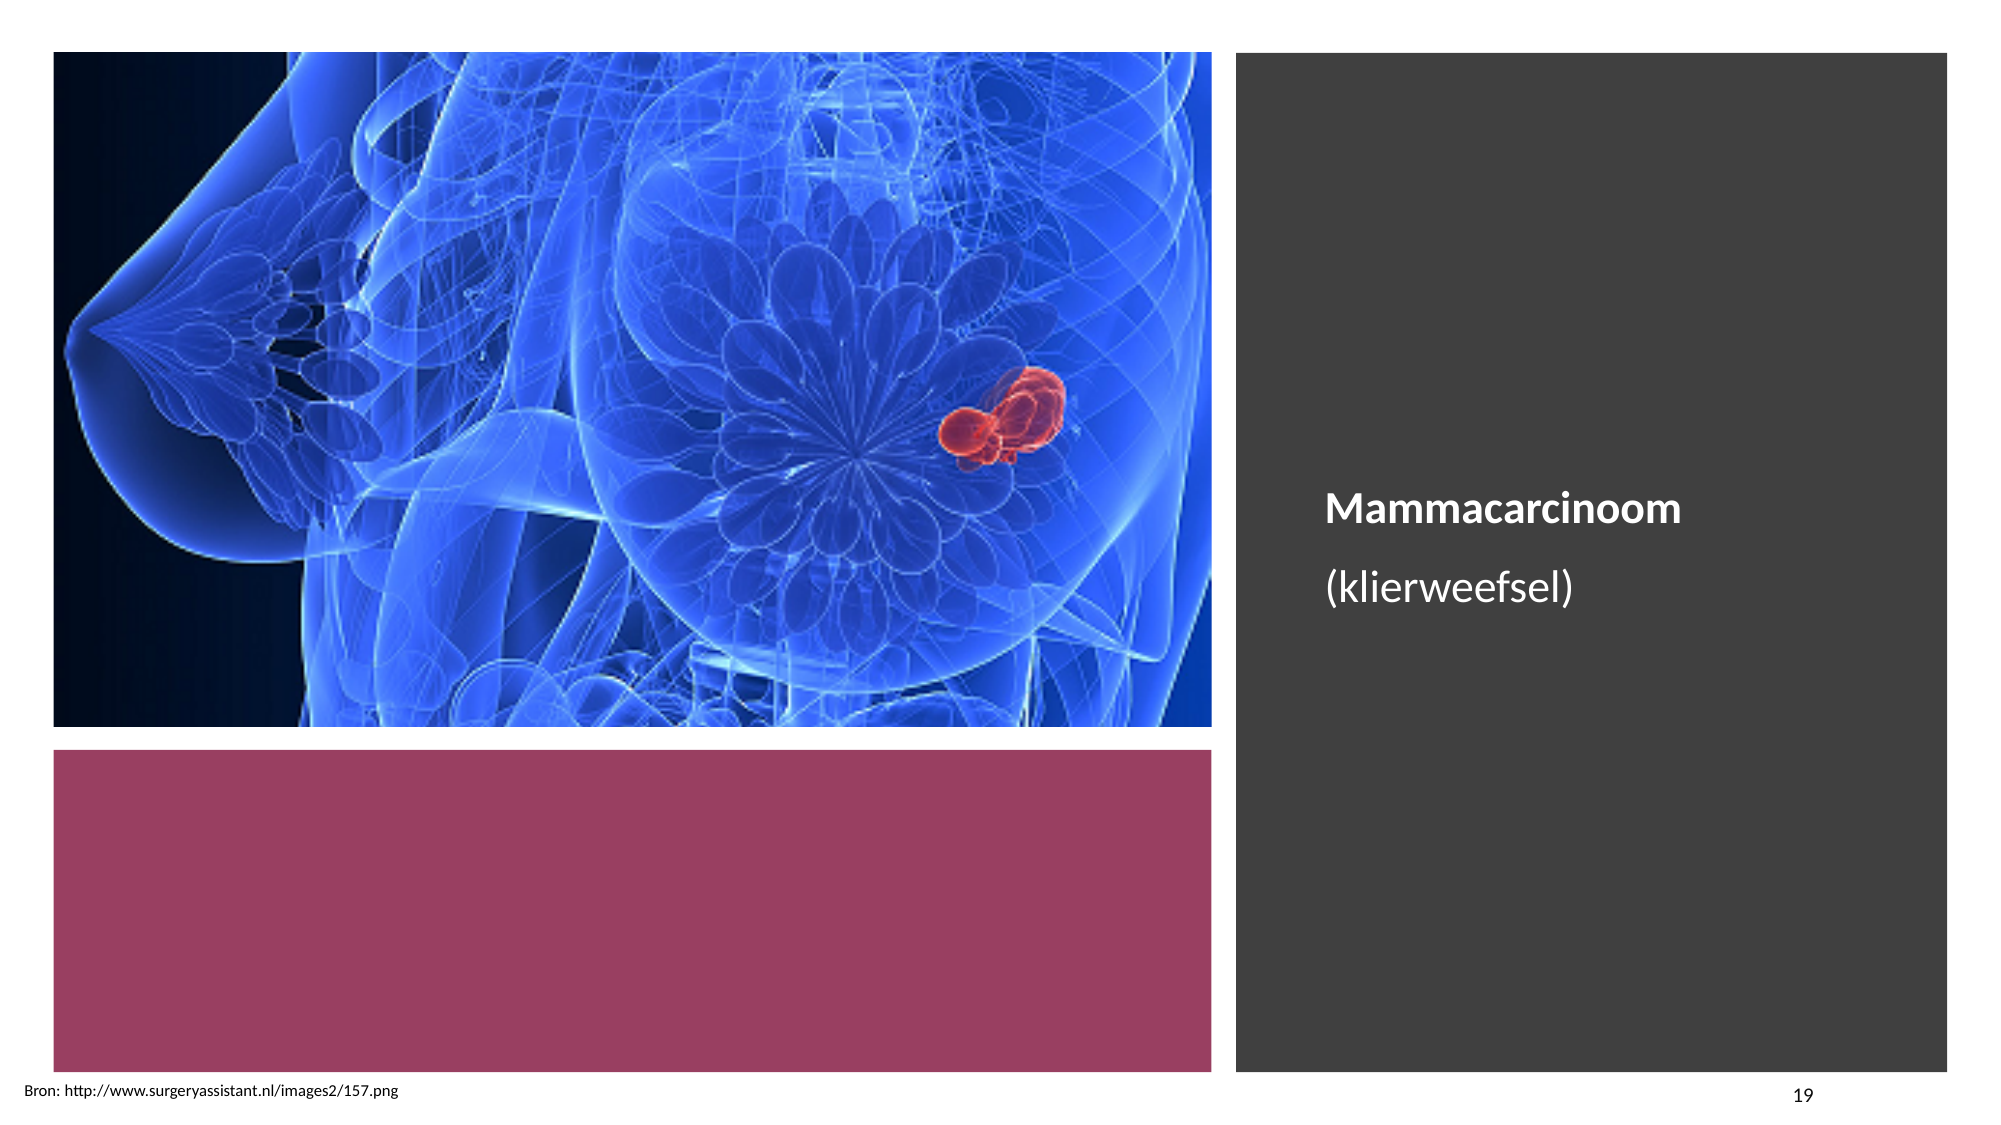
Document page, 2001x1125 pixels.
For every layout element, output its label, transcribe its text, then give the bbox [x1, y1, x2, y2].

picture [53, 52, 1212, 727]
text_box [1235, 51, 1948, 1074]
list Mammacarcinoom (klierweefsel) [1317, 150, 1879, 947]
text_box Bron: http://www.surgeryassistant.nl/images2/157.png [9, 1072, 415, 1107]
slide_number 19 [1777, 1074, 1938, 1117]
text_box [52, 749, 1213, 1073]
